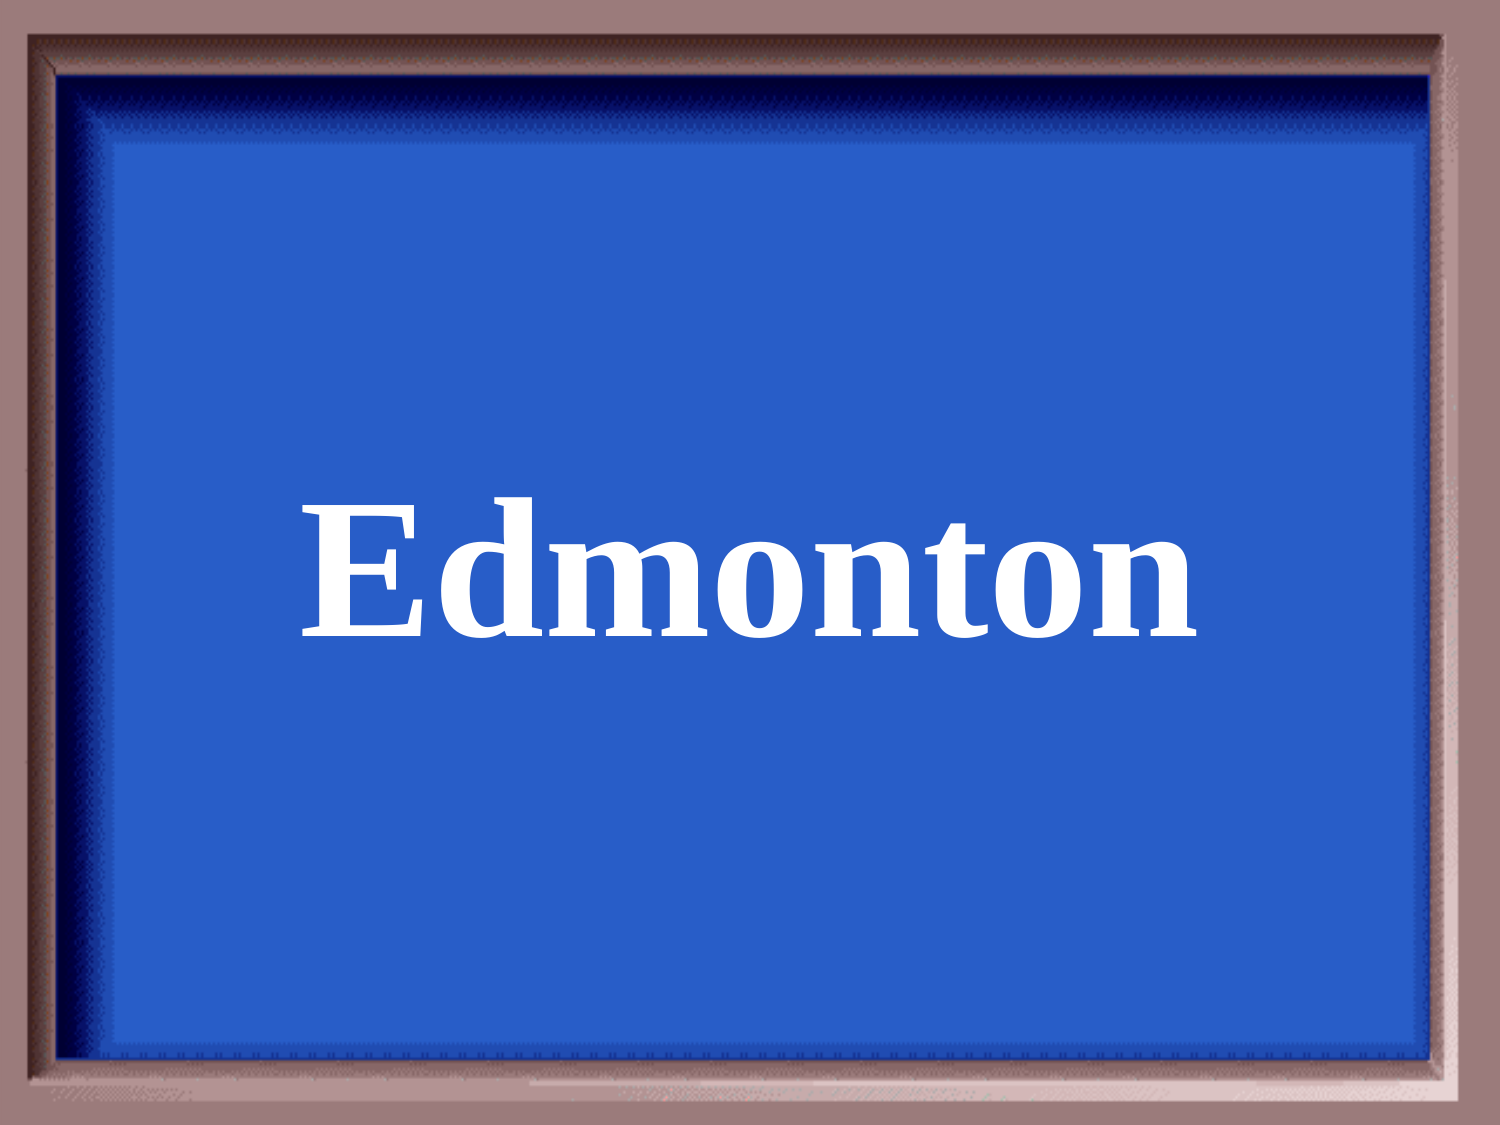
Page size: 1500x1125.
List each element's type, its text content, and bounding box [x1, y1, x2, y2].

picture [0, 0, 1500, 1125]
title Edmonton [112, 462, 1388, 650]
